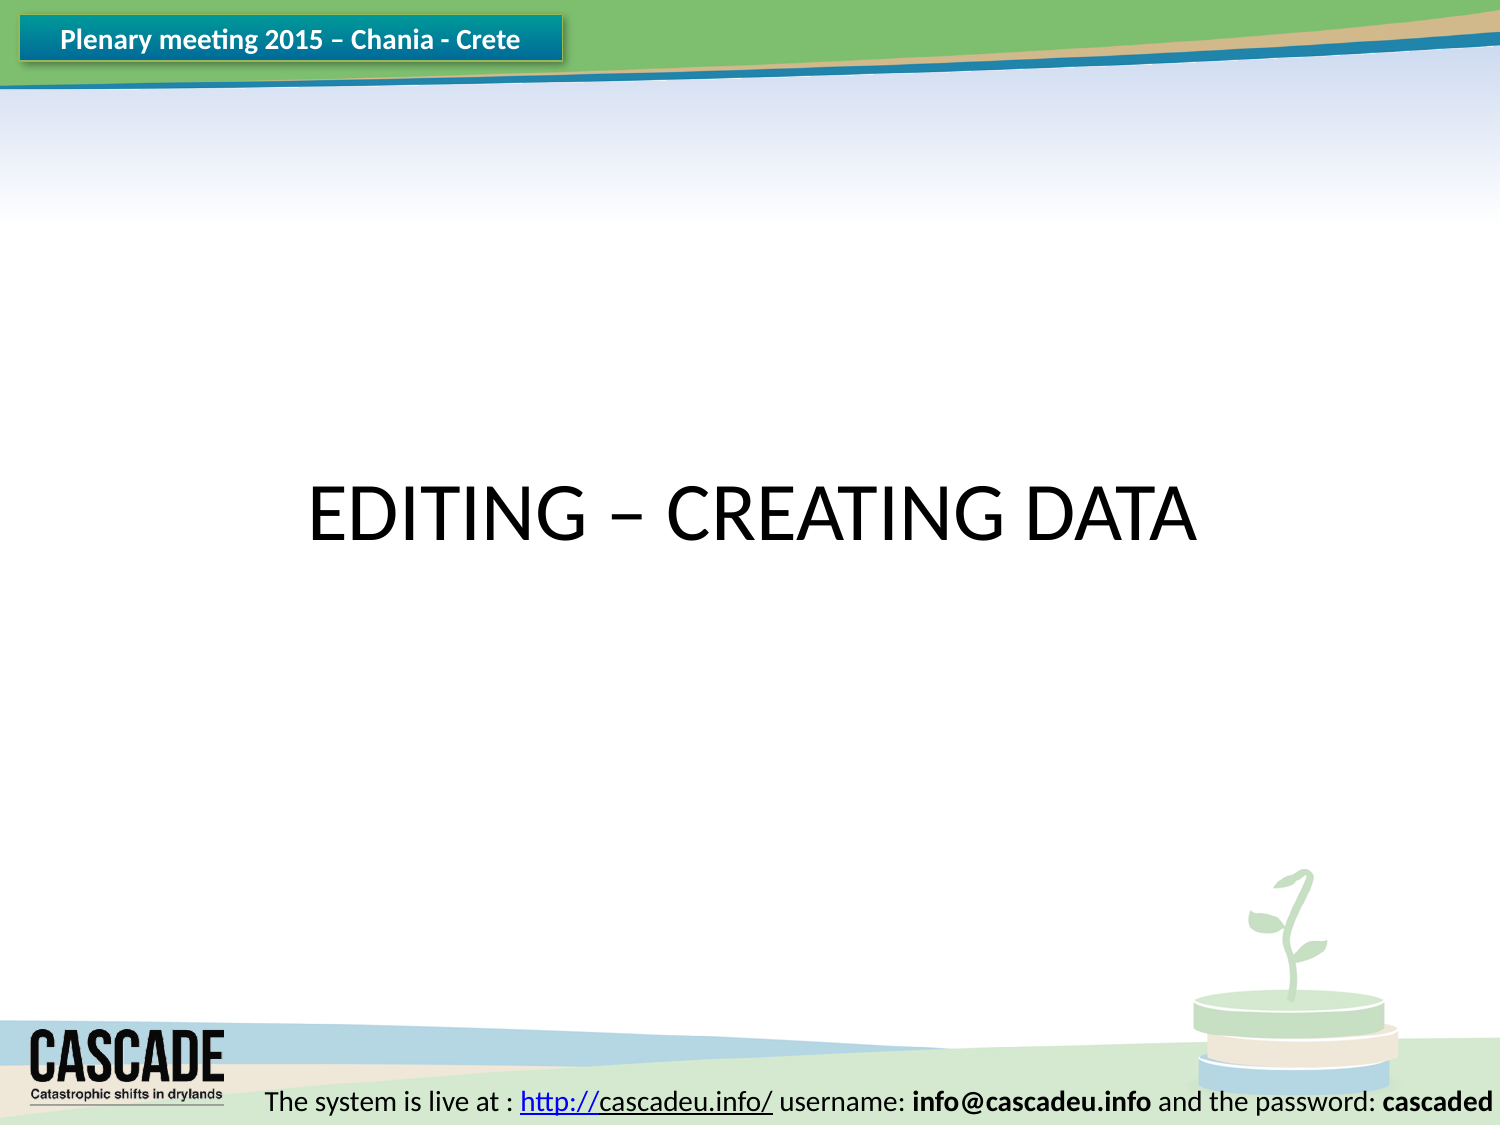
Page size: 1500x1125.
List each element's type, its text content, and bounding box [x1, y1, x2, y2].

text_box The system is live at : http://cascadeu.info/ username: info@cascadeu.info and the password: cascaded [249, 1074, 1500, 1125]
picture [0, 0, 1500, 90]
text_box EDITING – CREATING DATA [292, 450, 1214, 565]
picture [29, 1029, 224, 1106]
